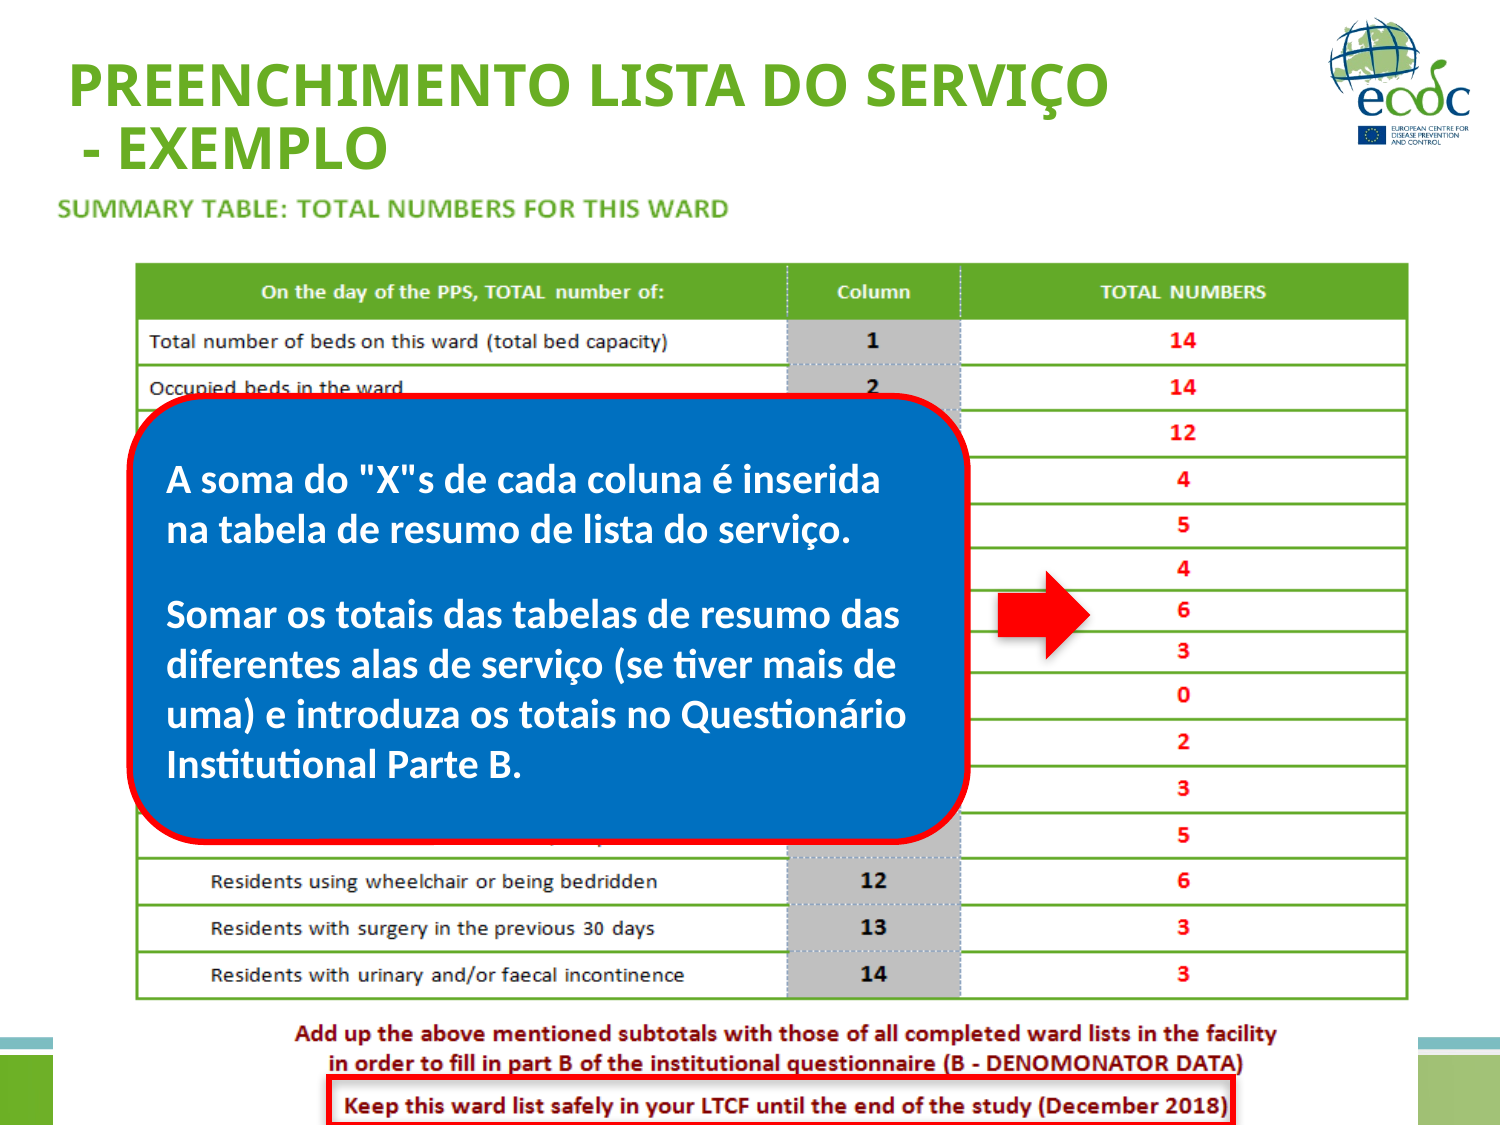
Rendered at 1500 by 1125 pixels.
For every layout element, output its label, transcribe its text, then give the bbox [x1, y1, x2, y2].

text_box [129, 395, 1090, 843]
title PREENCHIMENTO LISTA DO SERVIÇO - EXEMPLO [67, 56, 1418, 180]
picture [1328, 17, 1473, 148]
picture [0, 180, 1500, 1125]
